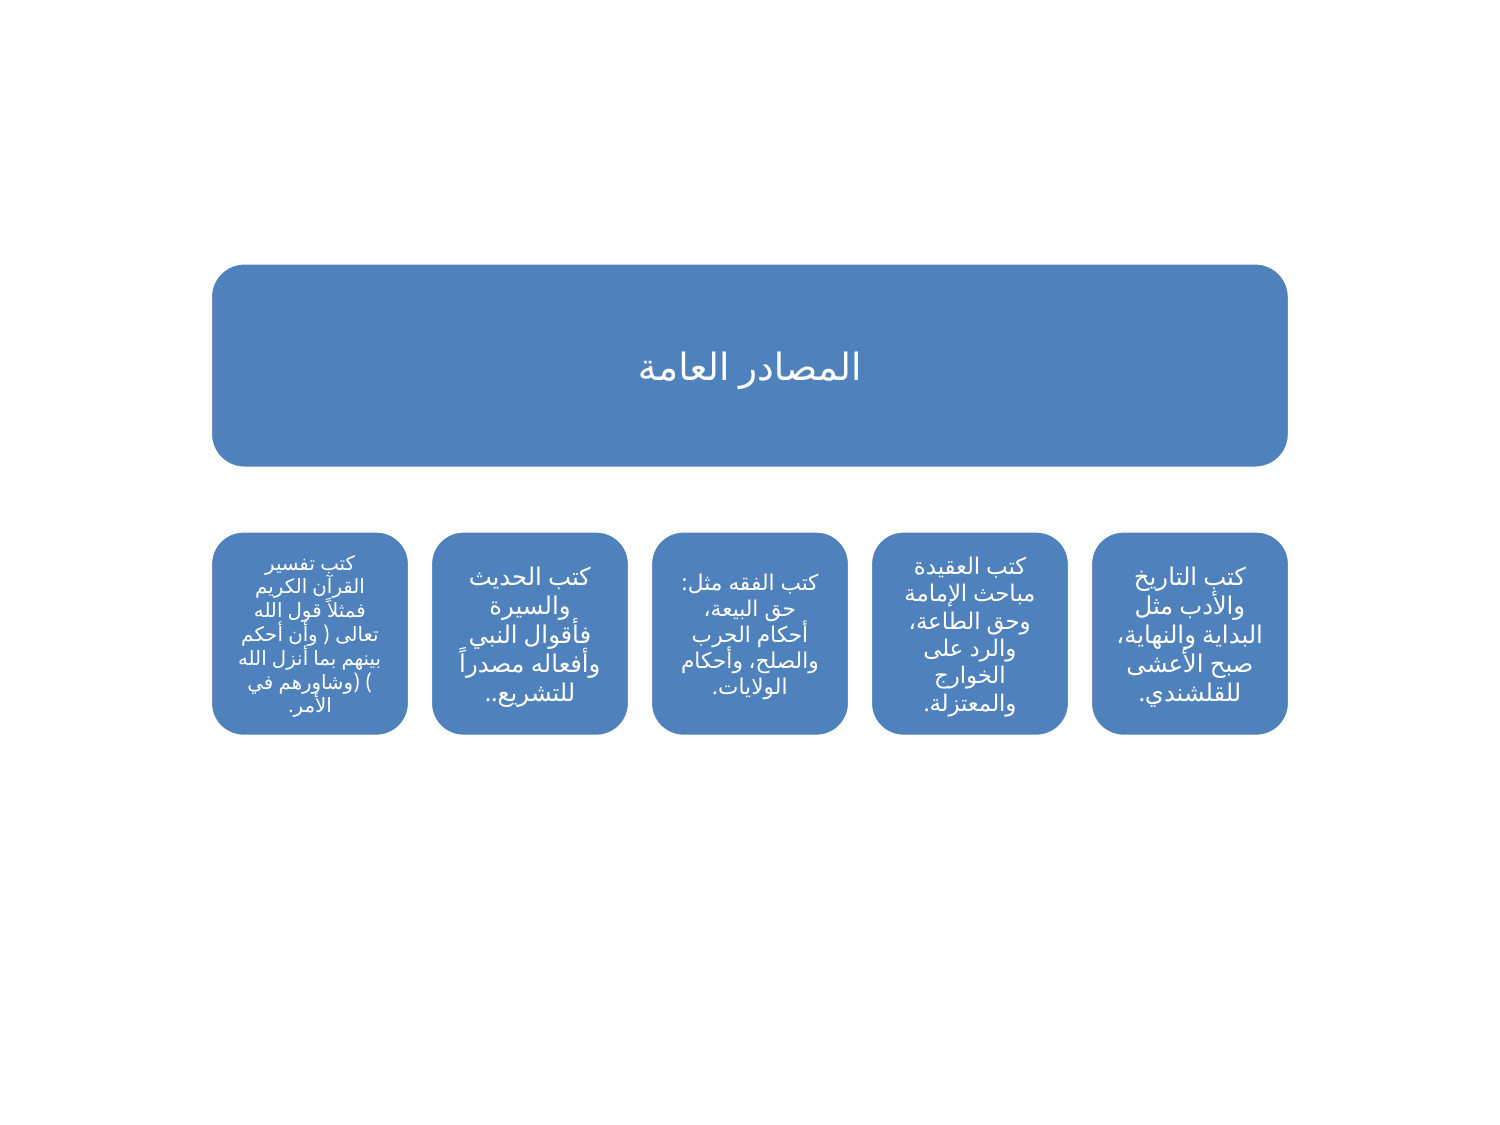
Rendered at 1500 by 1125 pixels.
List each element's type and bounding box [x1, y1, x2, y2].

list [74, 262, 1426, 1006]
